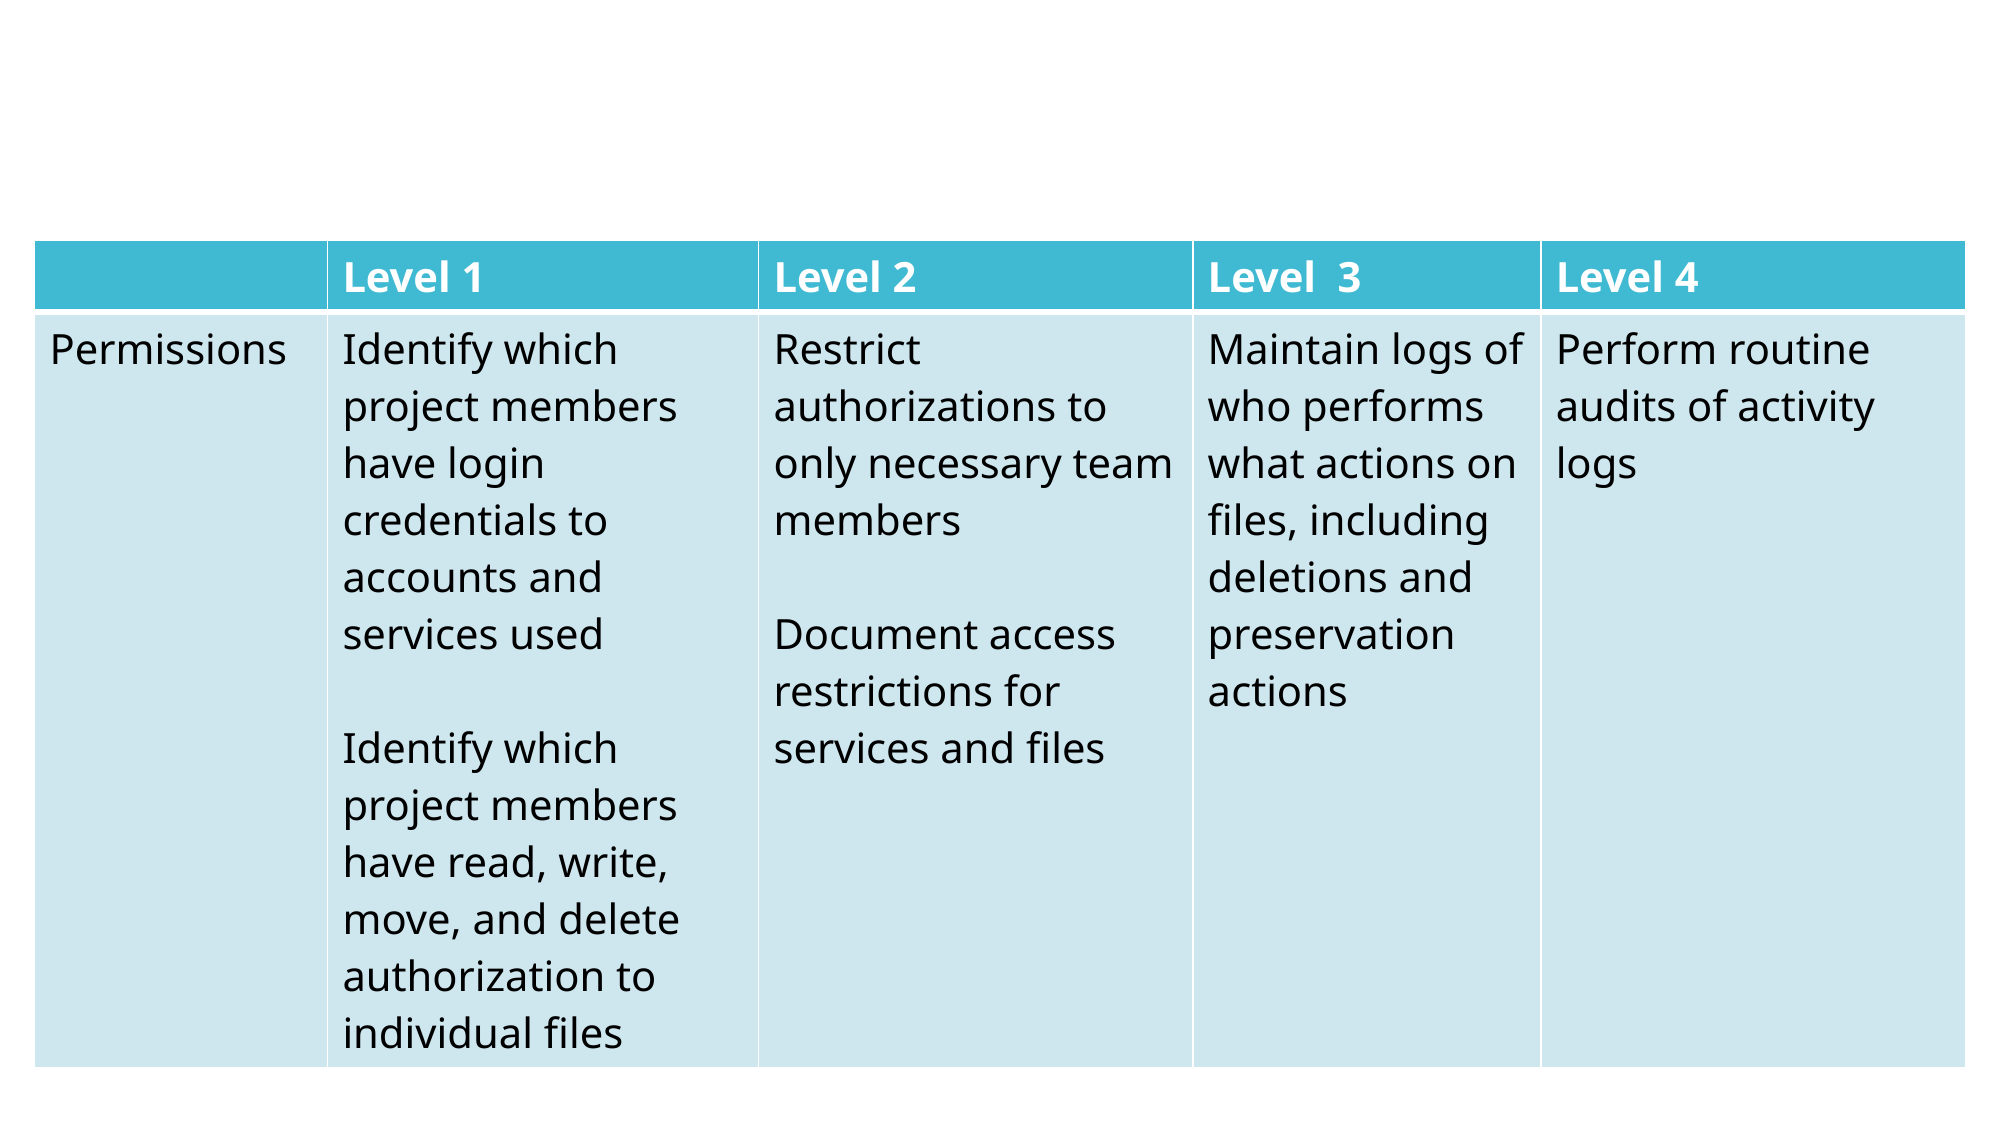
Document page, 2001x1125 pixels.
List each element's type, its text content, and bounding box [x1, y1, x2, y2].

table_header Level 4 [1542, 241, 1965, 309]
table_cell Permissions [35, 315, 327, 1067]
table_cell Maintain logs of who performs what actions on files, including deletions and preservation actions [1194, 315, 1540, 1067]
table_cell Restrict authorizations to only necessary team members Document access restrictions for services and files [759, 315, 1192, 1067]
table_cell Perform routine audits of activity logs [1542, 315, 1965, 1067]
table_header Level 1 [328, 241, 758, 309]
table_cell Identify which project members have login credentials to accounts and services used Identify which project members have read, write, move, and delete authorization to individual files [328, 315, 758, 1067]
table_header [35, 241, 327, 309]
table_header Level 2 [759, 241, 1192, 309]
table_header Level 3 [1194, 241, 1540, 309]
